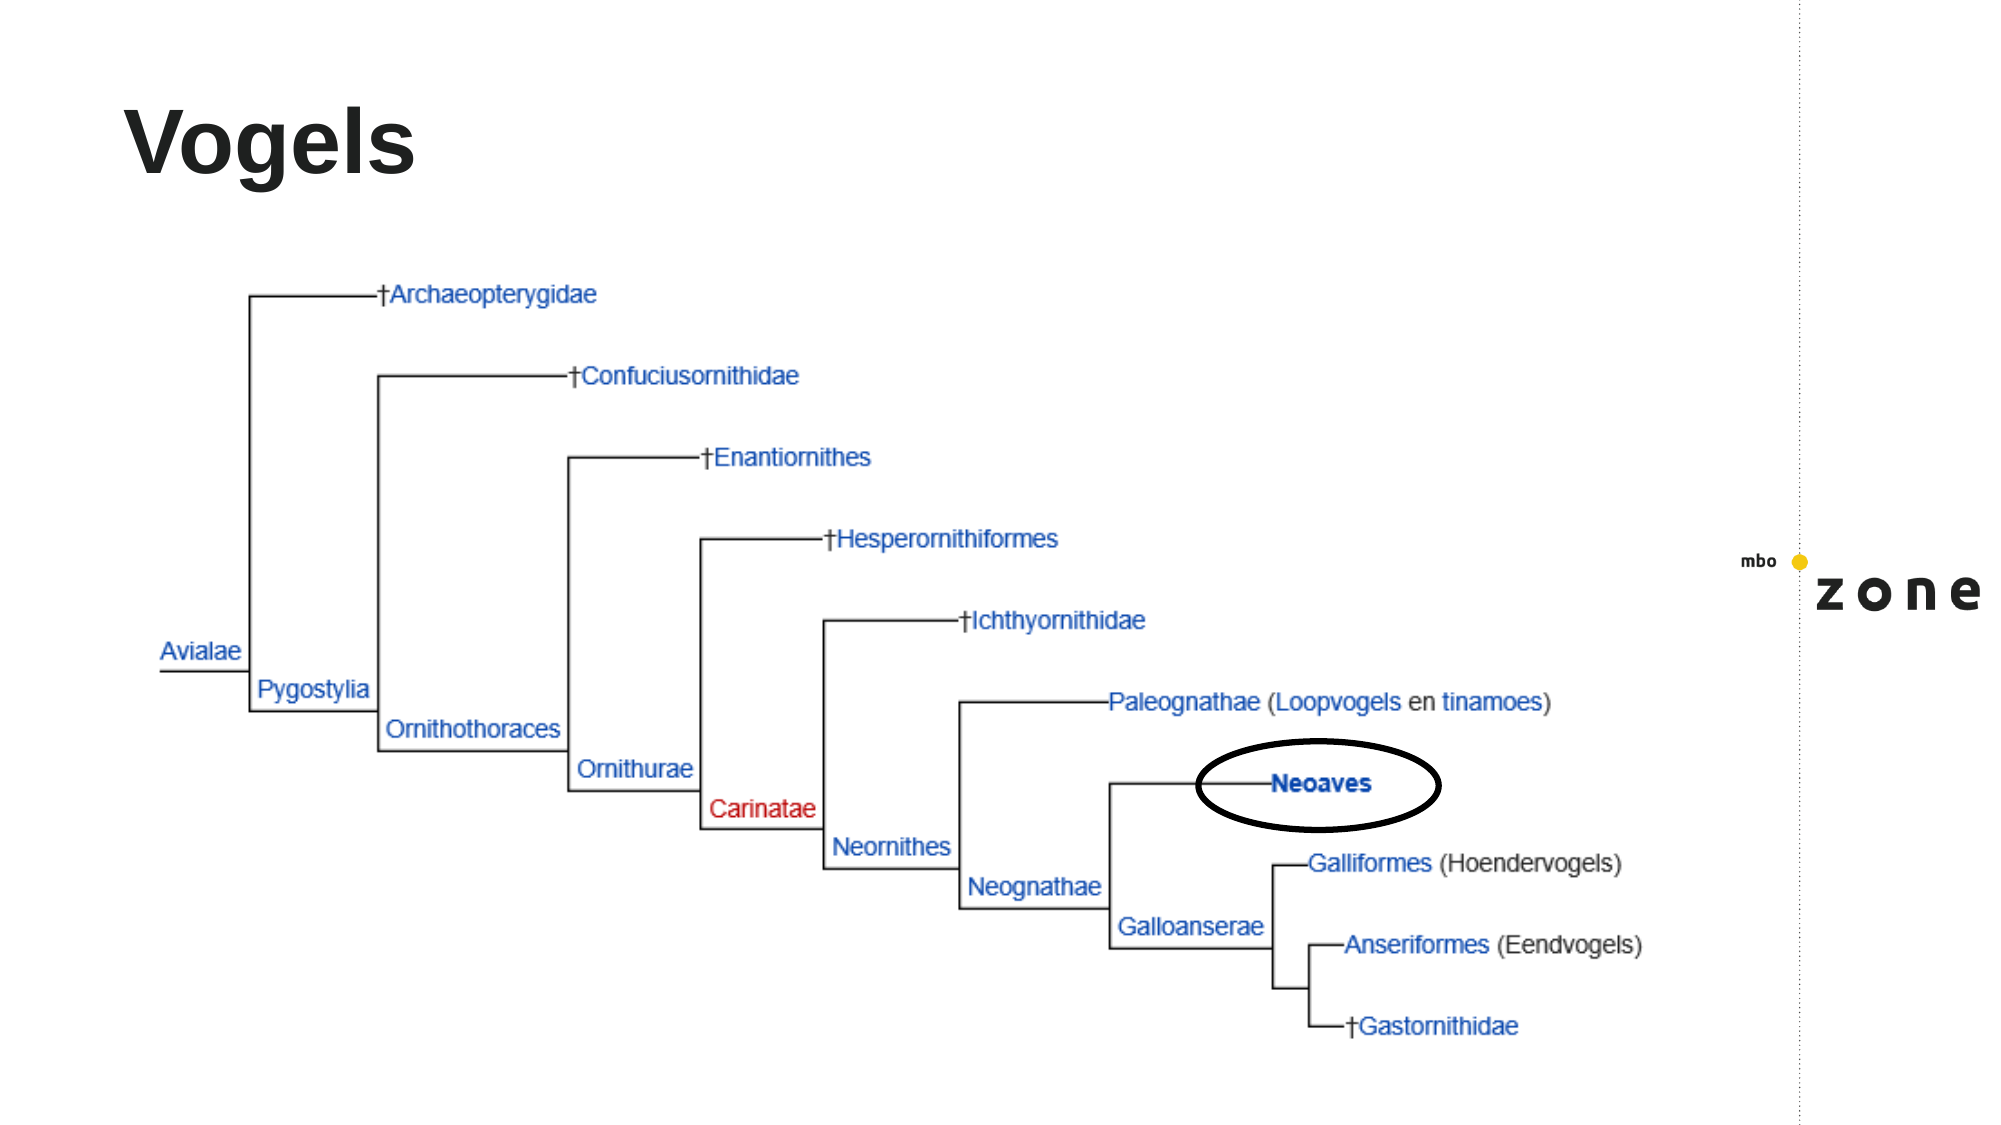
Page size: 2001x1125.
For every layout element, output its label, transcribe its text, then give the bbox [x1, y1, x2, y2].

picture [123, 0, 2001, 1125]
title Vogels [124, 94, 1607, 258]
